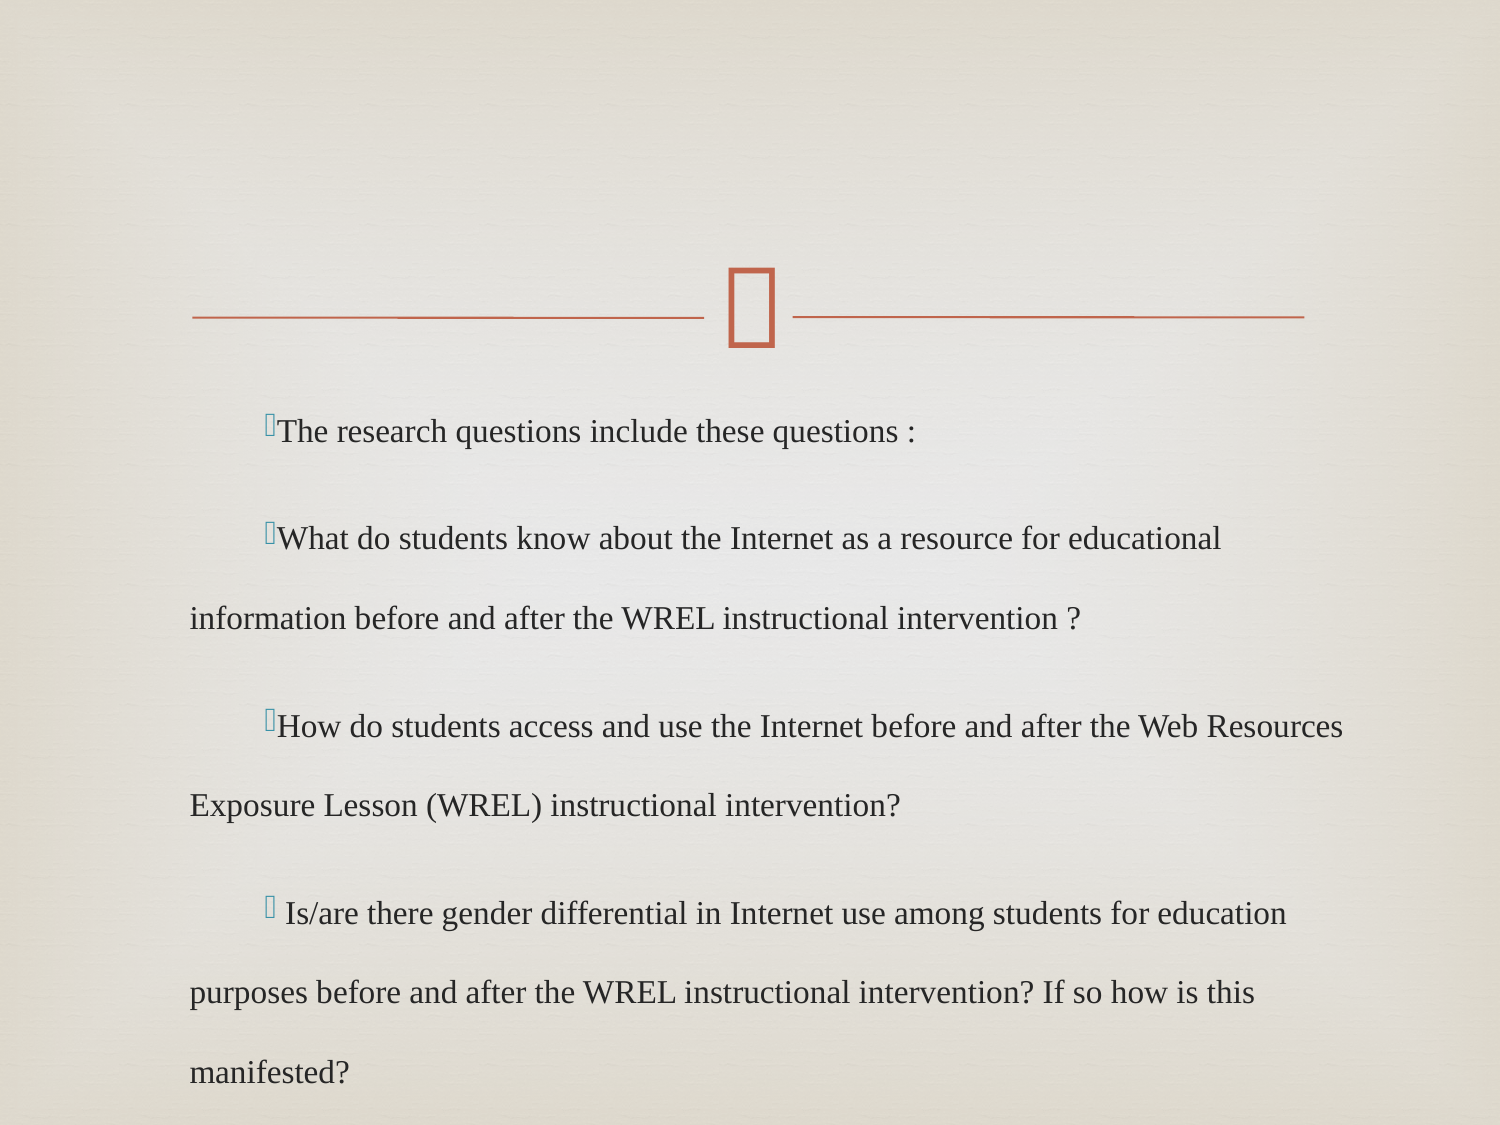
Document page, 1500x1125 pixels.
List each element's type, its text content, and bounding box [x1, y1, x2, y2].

list The research questions include these questions : What do students know about the Internet as a resource for educational information before and after the WREL instructional intervention ? How do students access and use the Internet before and after the Web Resources Exposure Lesson (WREL) instructional intervention? Is/are there gender differential in Internet use among students for education purposes before and after the WREL instructional intervention? If so how is this manifested? [114, 361, 1386, 1005]
